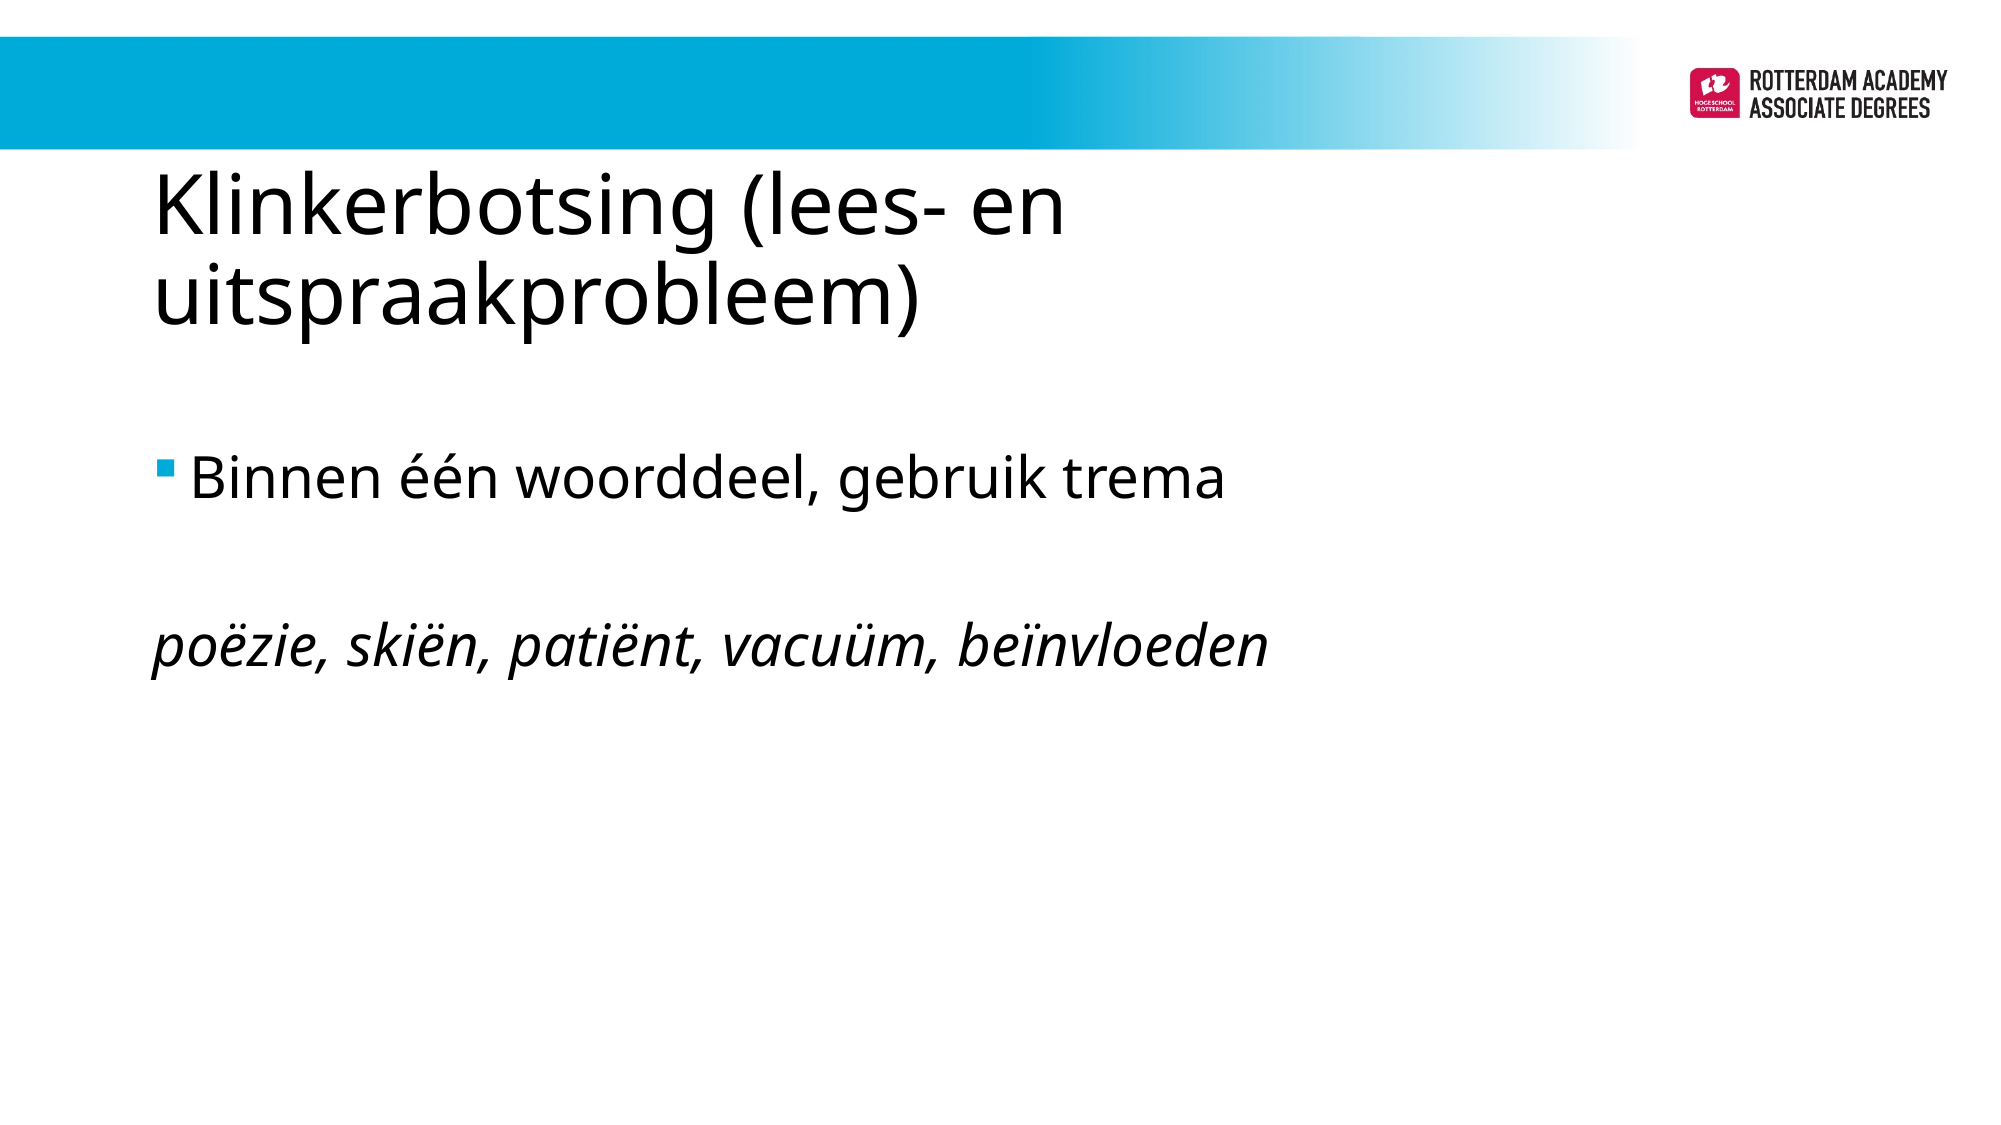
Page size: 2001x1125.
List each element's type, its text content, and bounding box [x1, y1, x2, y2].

picture [0, 0, 2000, 184]
title Klinkerbotsing (lees- en uitspraakprobleem) [137, 175, 1863, 329]
list Binnen één woorddeel, gebruik trema poëzie, skiën, patiënt, vacuüm, beïnvloeden [137, 440, 1863, 985]
